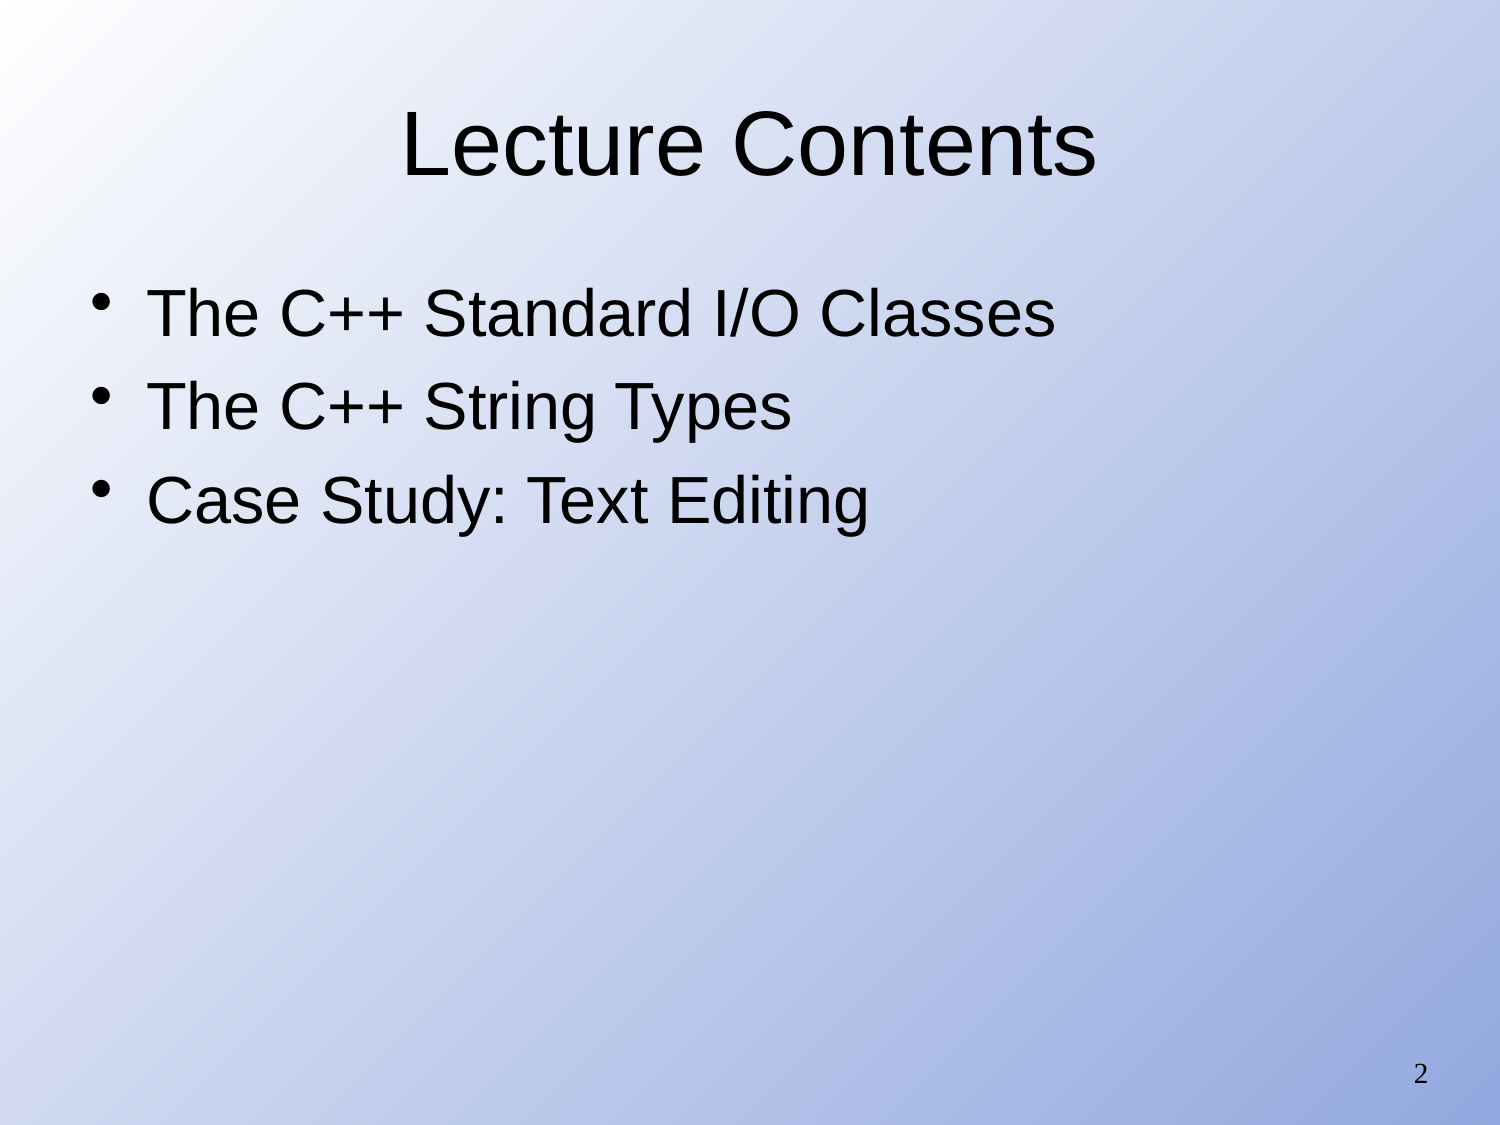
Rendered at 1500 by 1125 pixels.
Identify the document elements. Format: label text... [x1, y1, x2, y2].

list The C++ Standard I/O Classes The C++ String Types Case Study: Text Editing [75, 262, 1500, 999]
slide_number 2 [1093, 1046, 1444, 1125]
title Lecture Contents [75, 45, 1425, 233]
